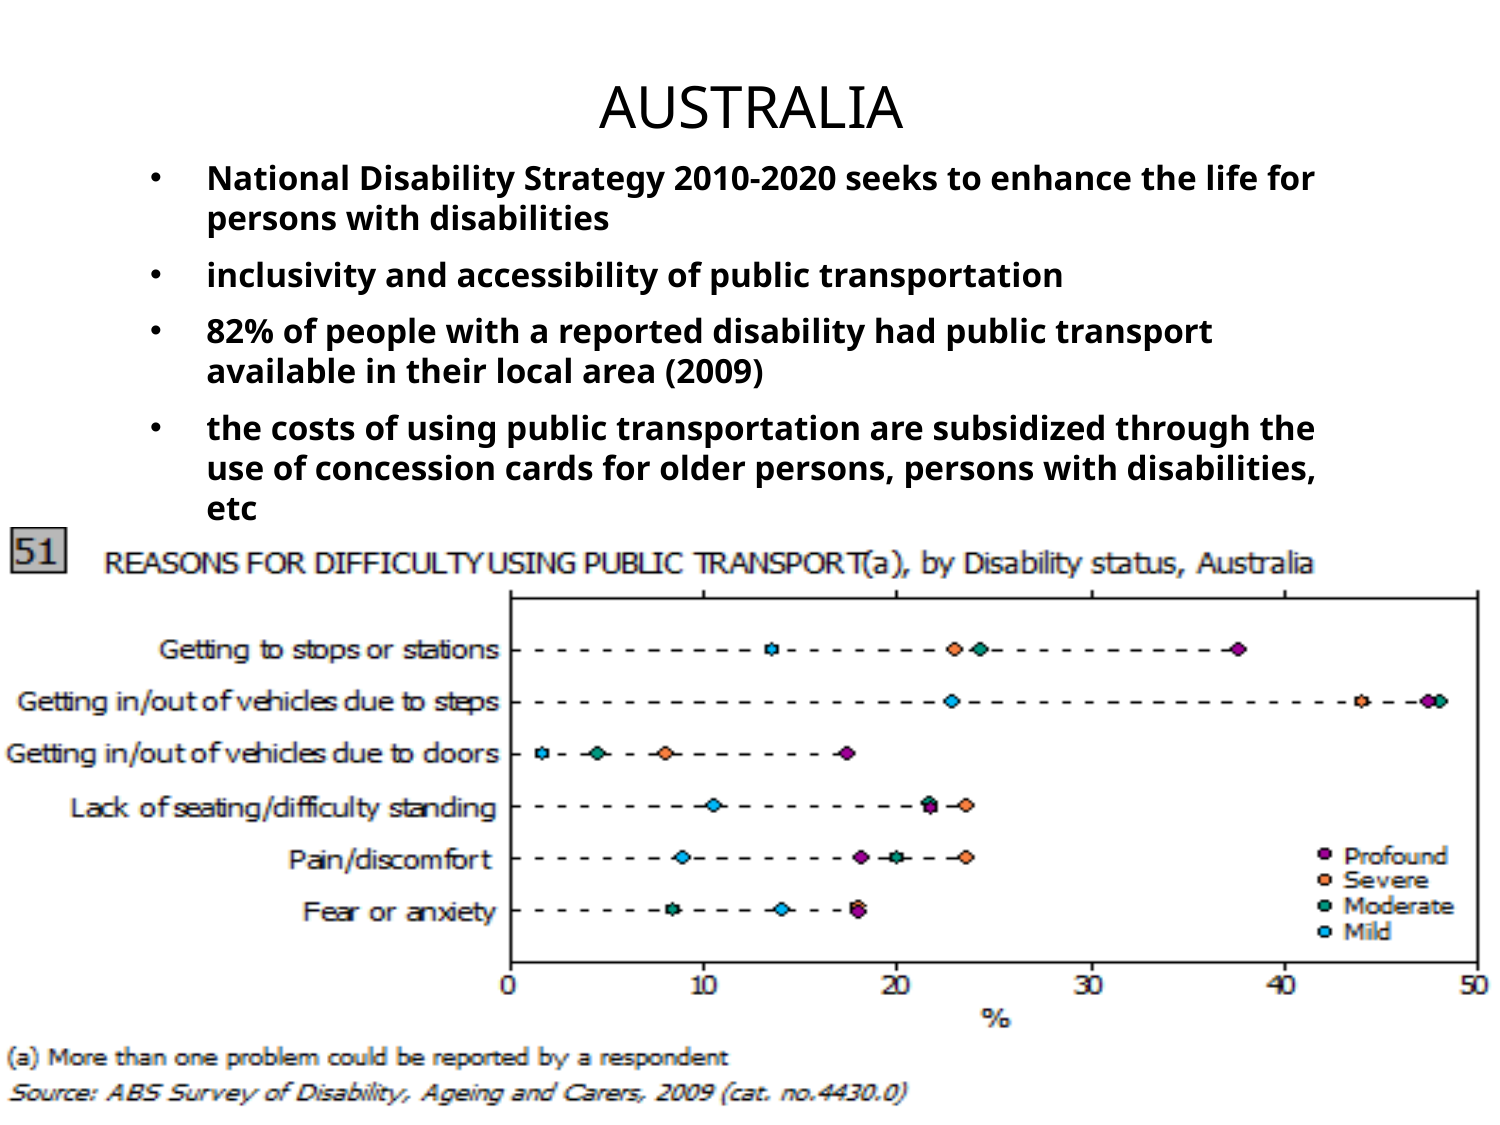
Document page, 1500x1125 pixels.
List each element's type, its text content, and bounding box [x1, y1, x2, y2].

title australia [135, 60, 1369, 149]
list National Disability Strategy 2010-2020 seeks to enhance the life for persons with disabilities inclusivity and accessibility of public transportation 82% of people with a reported disability had public transport available in their local area (2009) the costs of using public transportation are subsidized through the use of concession cards for older persons, persons with disabilities, etc [135, 149, 1369, 526]
picture [0, 527, 1500, 1125]
